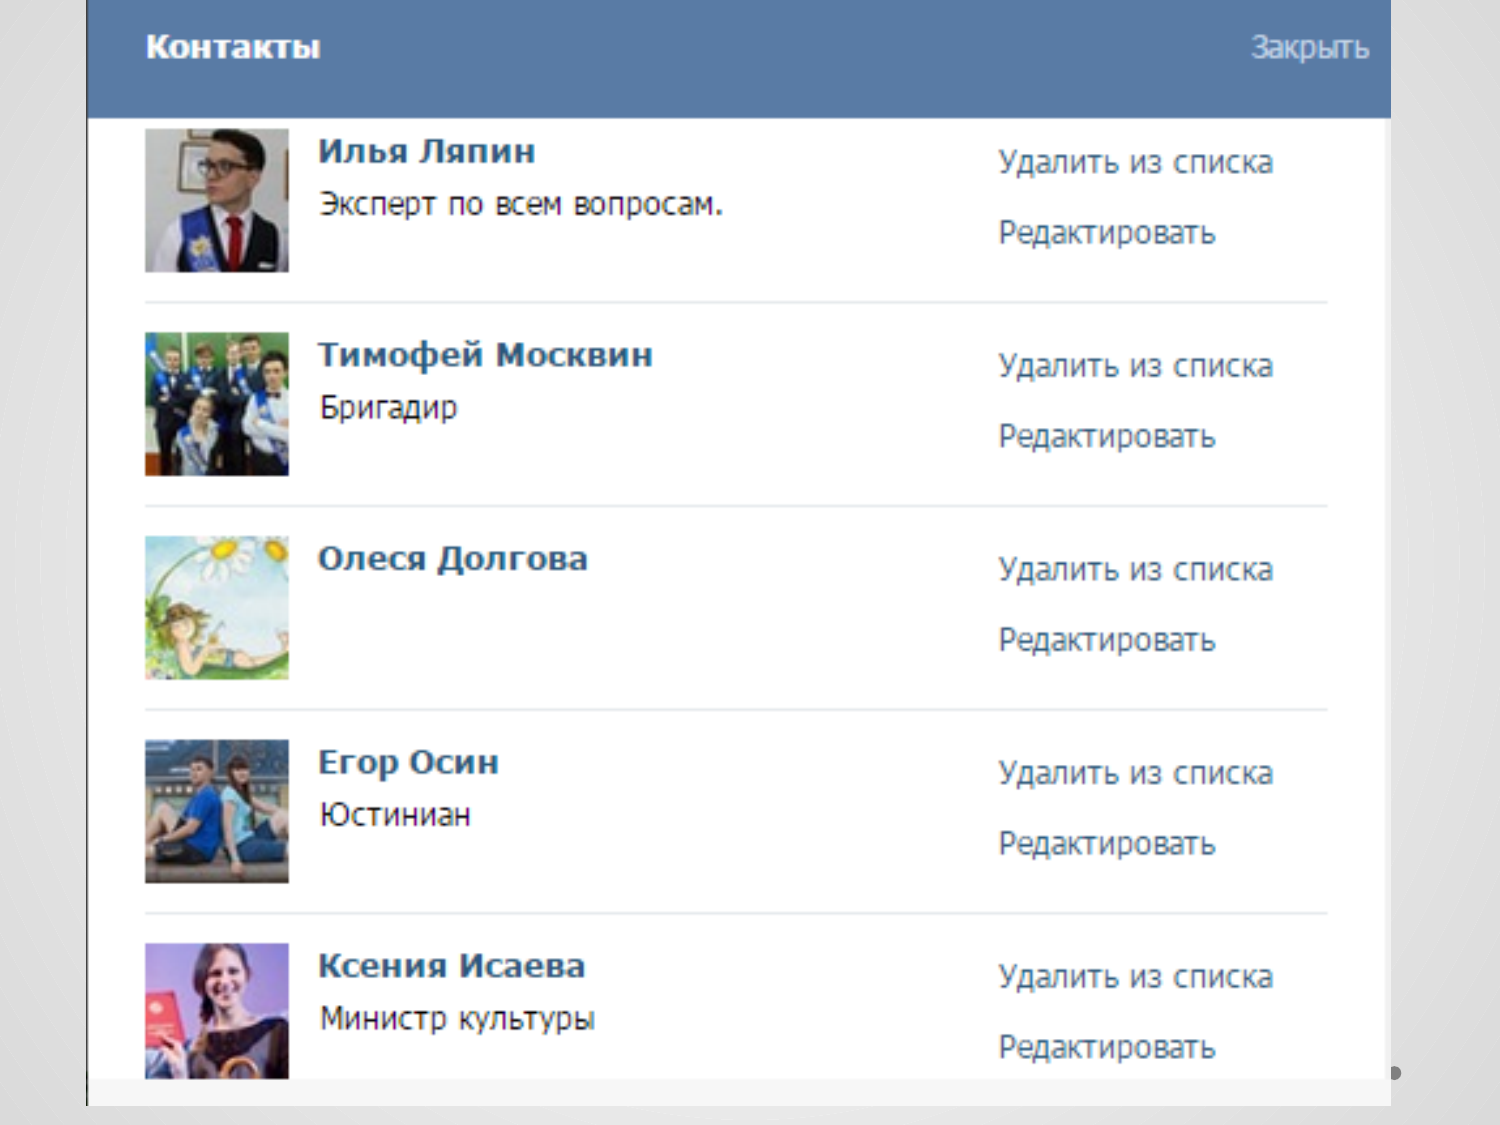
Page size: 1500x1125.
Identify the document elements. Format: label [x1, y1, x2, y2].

picture [86, 0, 1392, 1107]
